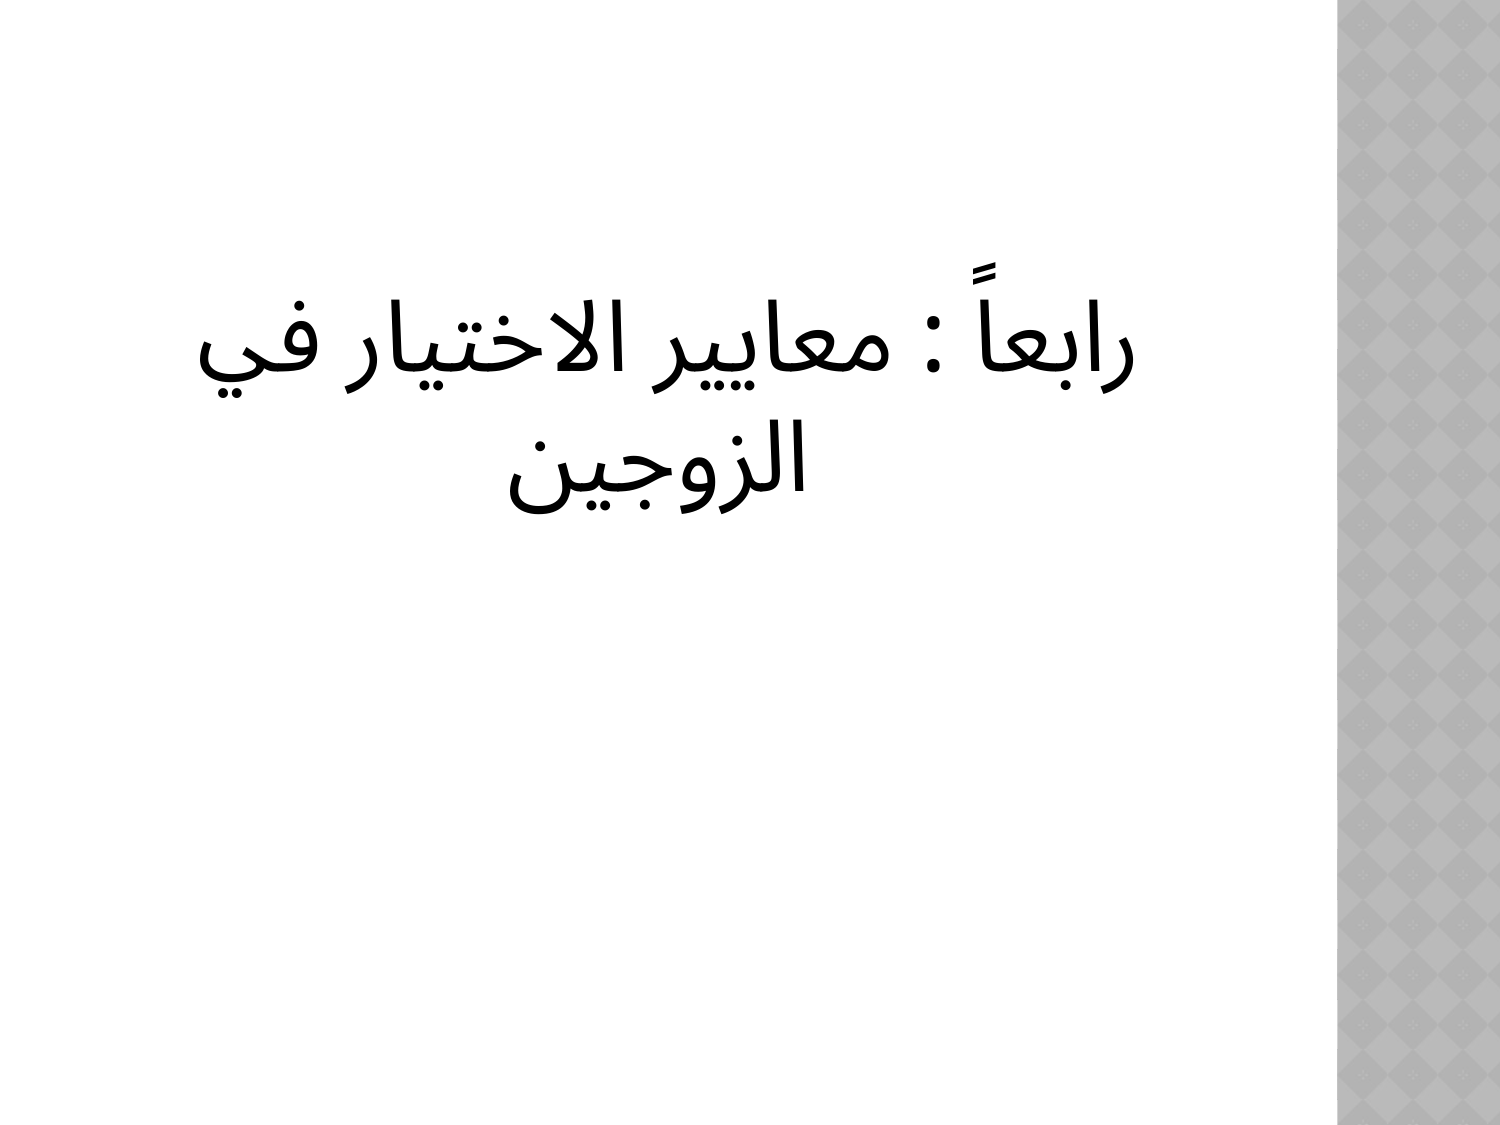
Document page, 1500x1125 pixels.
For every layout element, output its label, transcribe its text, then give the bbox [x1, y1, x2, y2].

list رابعاً : معايير الاختيار في الزوجين [75, 264, 1263, 1059]
